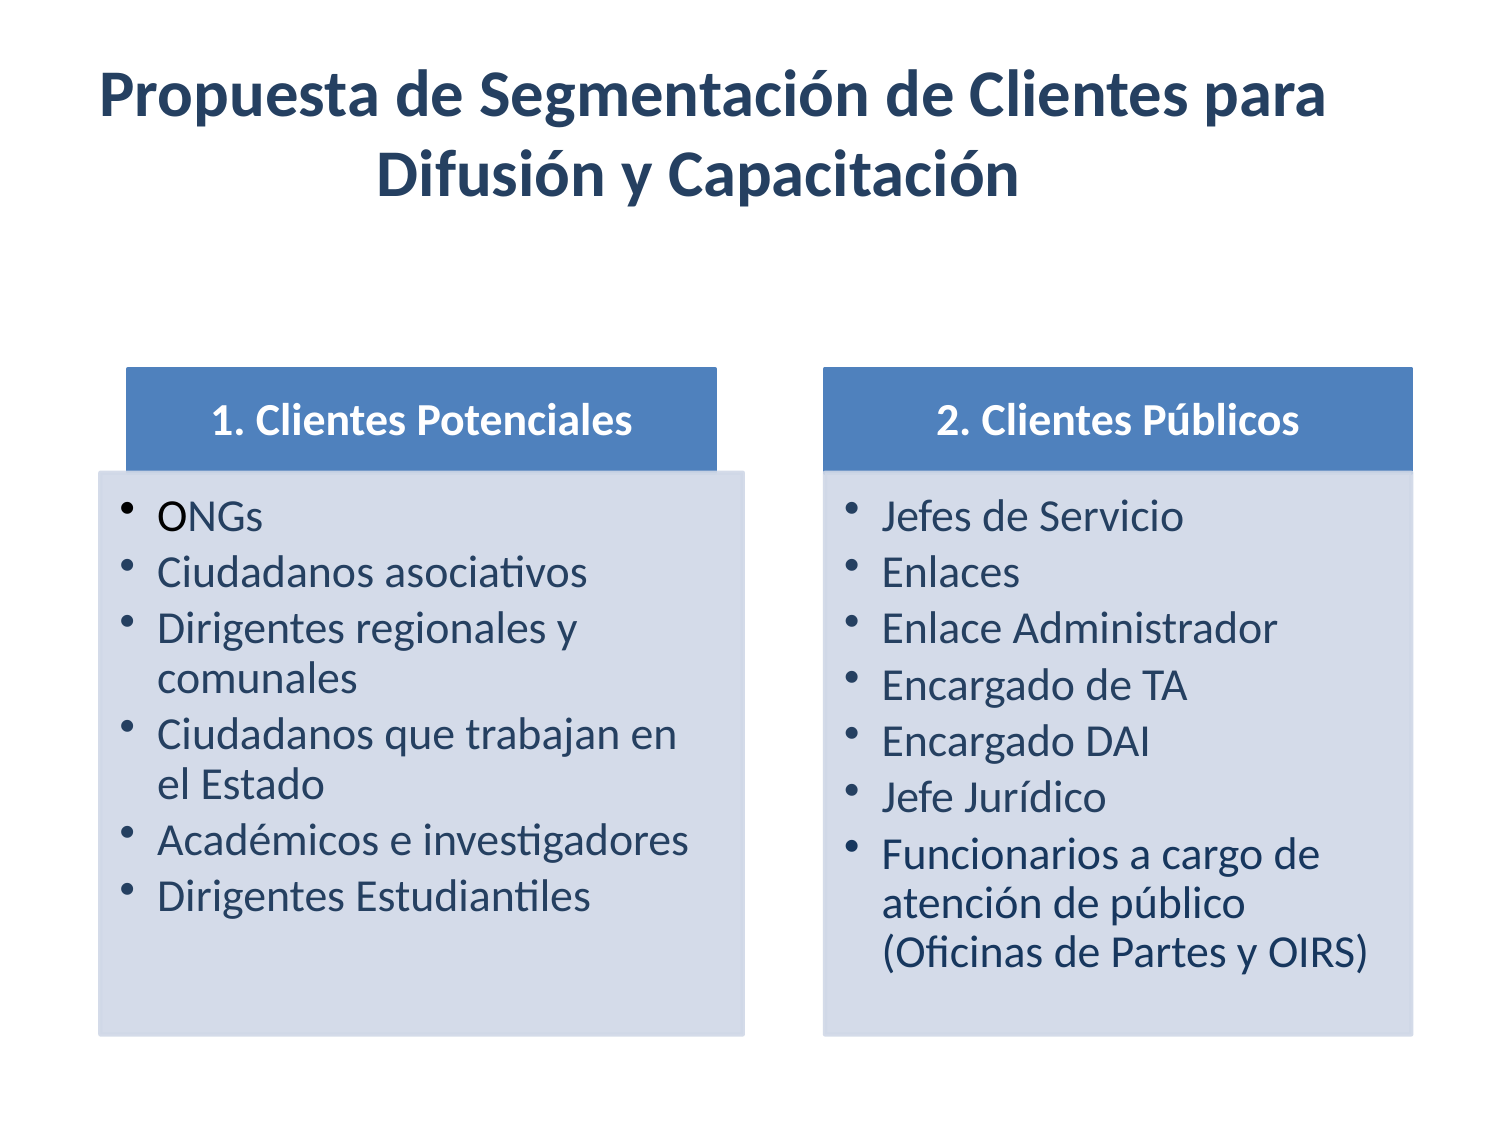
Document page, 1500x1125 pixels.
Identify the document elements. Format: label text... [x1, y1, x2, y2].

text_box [100, 361, 1412, 1042]
title Propuesta de Segmentación de Clientes para Difusión y Capacitación [76, 101, 1352, 268]
